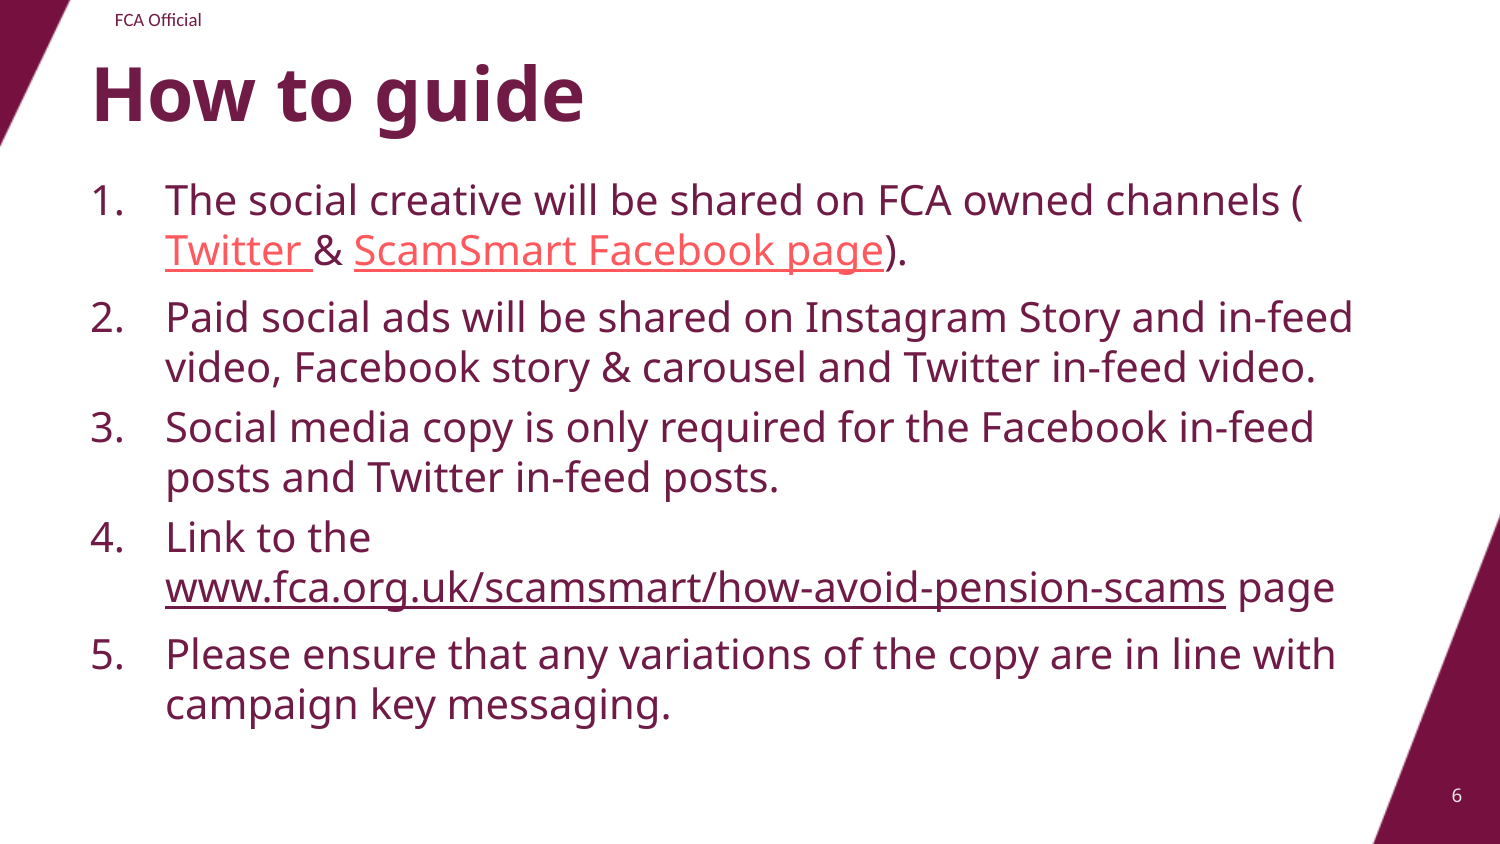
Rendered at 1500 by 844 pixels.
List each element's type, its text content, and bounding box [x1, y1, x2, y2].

list The social creative will be shared on FCA owned channels (Twitter & ScamSmart Facebook page). Paid social ads will be shared on Instagram Story and in-feed video, Facebook story & carousel and Twitter in-feed video. Social media copy is only required for the Facebook in-feed posts and Twitter in-feed posts. Link to the www.fca.org.uk/scamsmart/how-avoid-pension-scams page Please ensure that any variations of the copy are in line with campaign key messaging. [75, 166, 1425, 754]
title How to guide [75, 33, 1425, 144]
slide_number 6 [1407, 774, 1478, 820]
